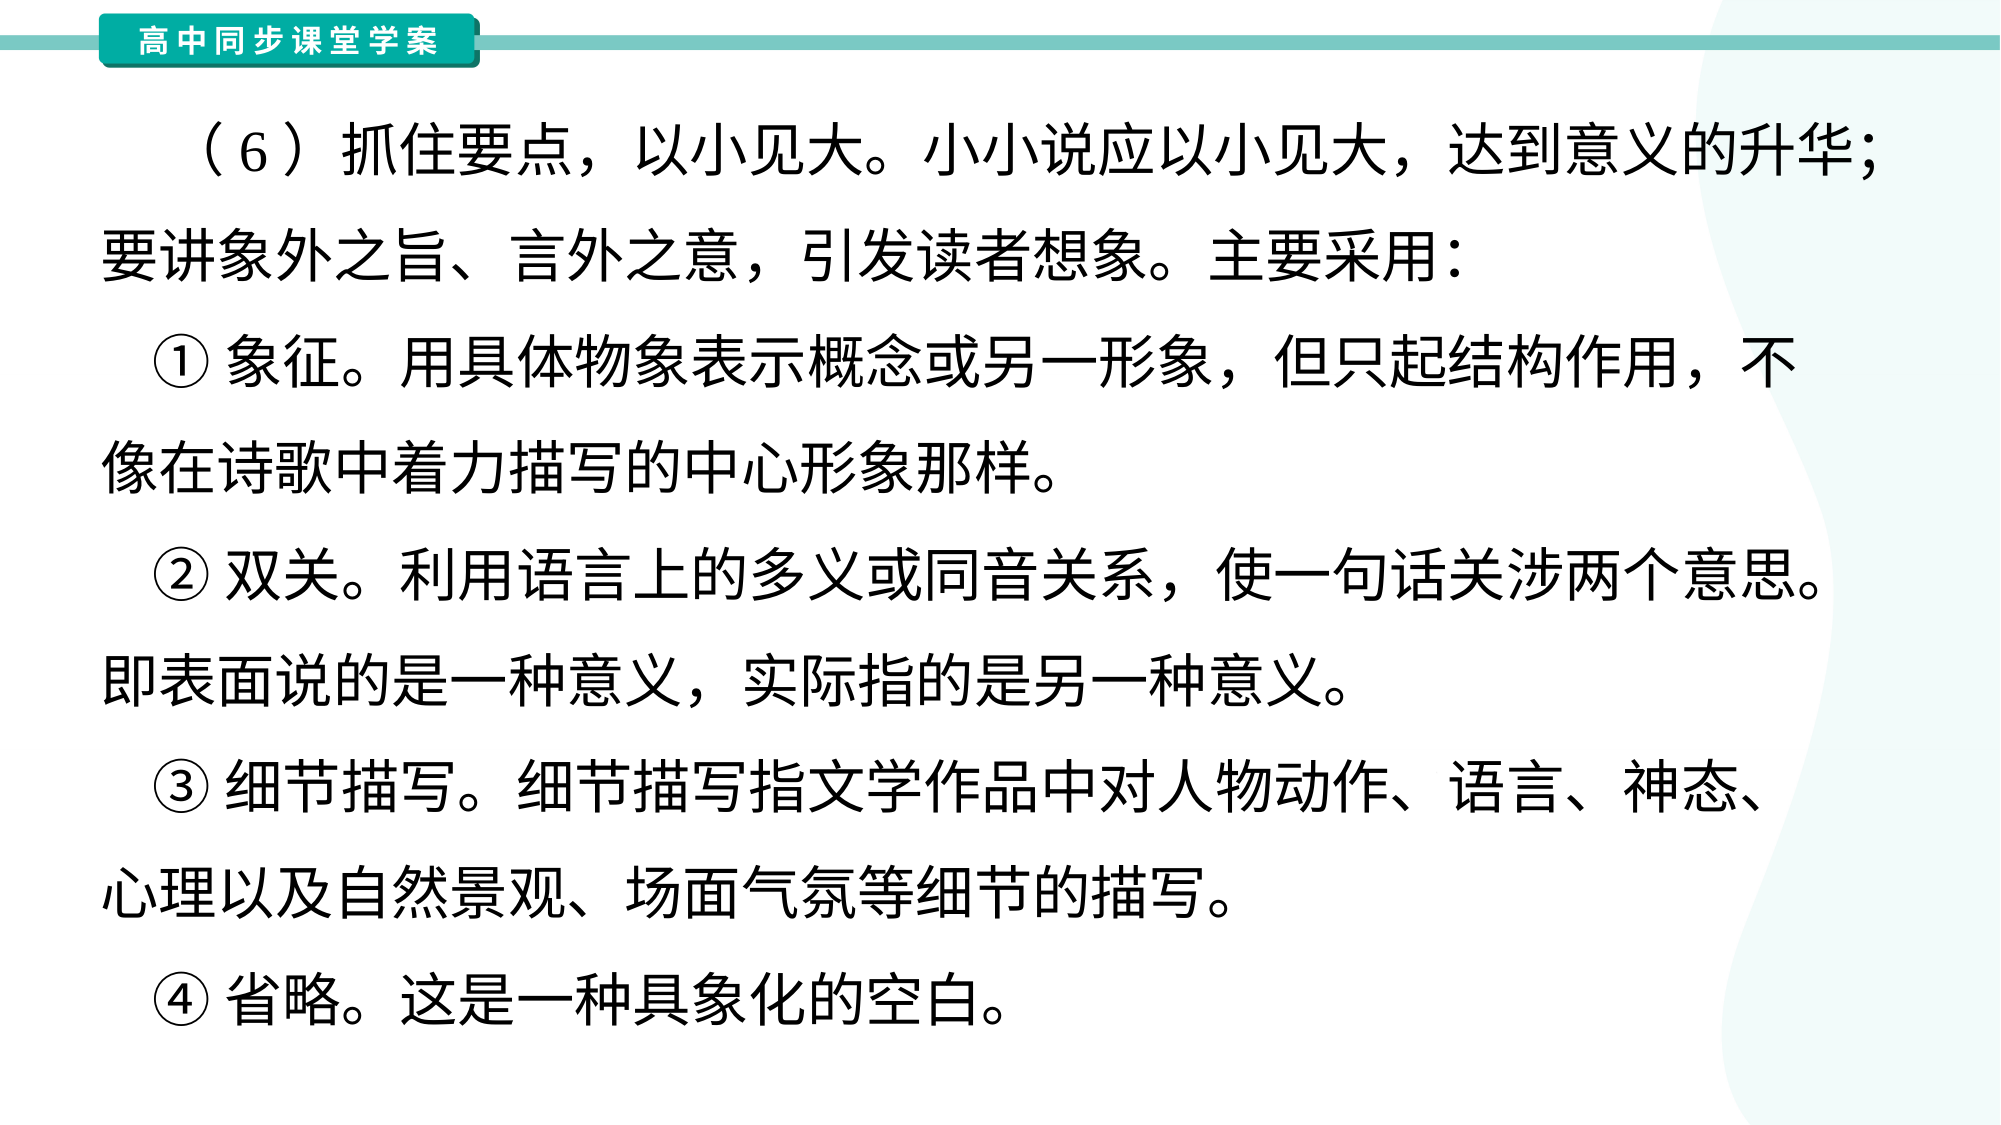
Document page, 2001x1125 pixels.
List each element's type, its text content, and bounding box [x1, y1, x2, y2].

text_box （6）抓住要点，以小见大。小小说应以小见大，达到意义的升华； 要讲象外之旨、言外之意，引发读者想象。主要采用： ①象征。用具体物象表示概念或另一形象，但只起结构作用，不 像在诗歌中着力描写的中心形象那样。 ②双关。利用语言上的多义或同音关系，使一句话关涉两个意思。 即表面说的是一种意义，实际指的是另一种意义。 ③细节描写。细节描写指文学作品中对人物动作、语言、神态、 心理以及自然景观、场面气氛等细节的描写。 ④省略。这是一种具象化的空白。 [100, 76, 1899, 1033]
picture [0, 0, 2000, 1125]
